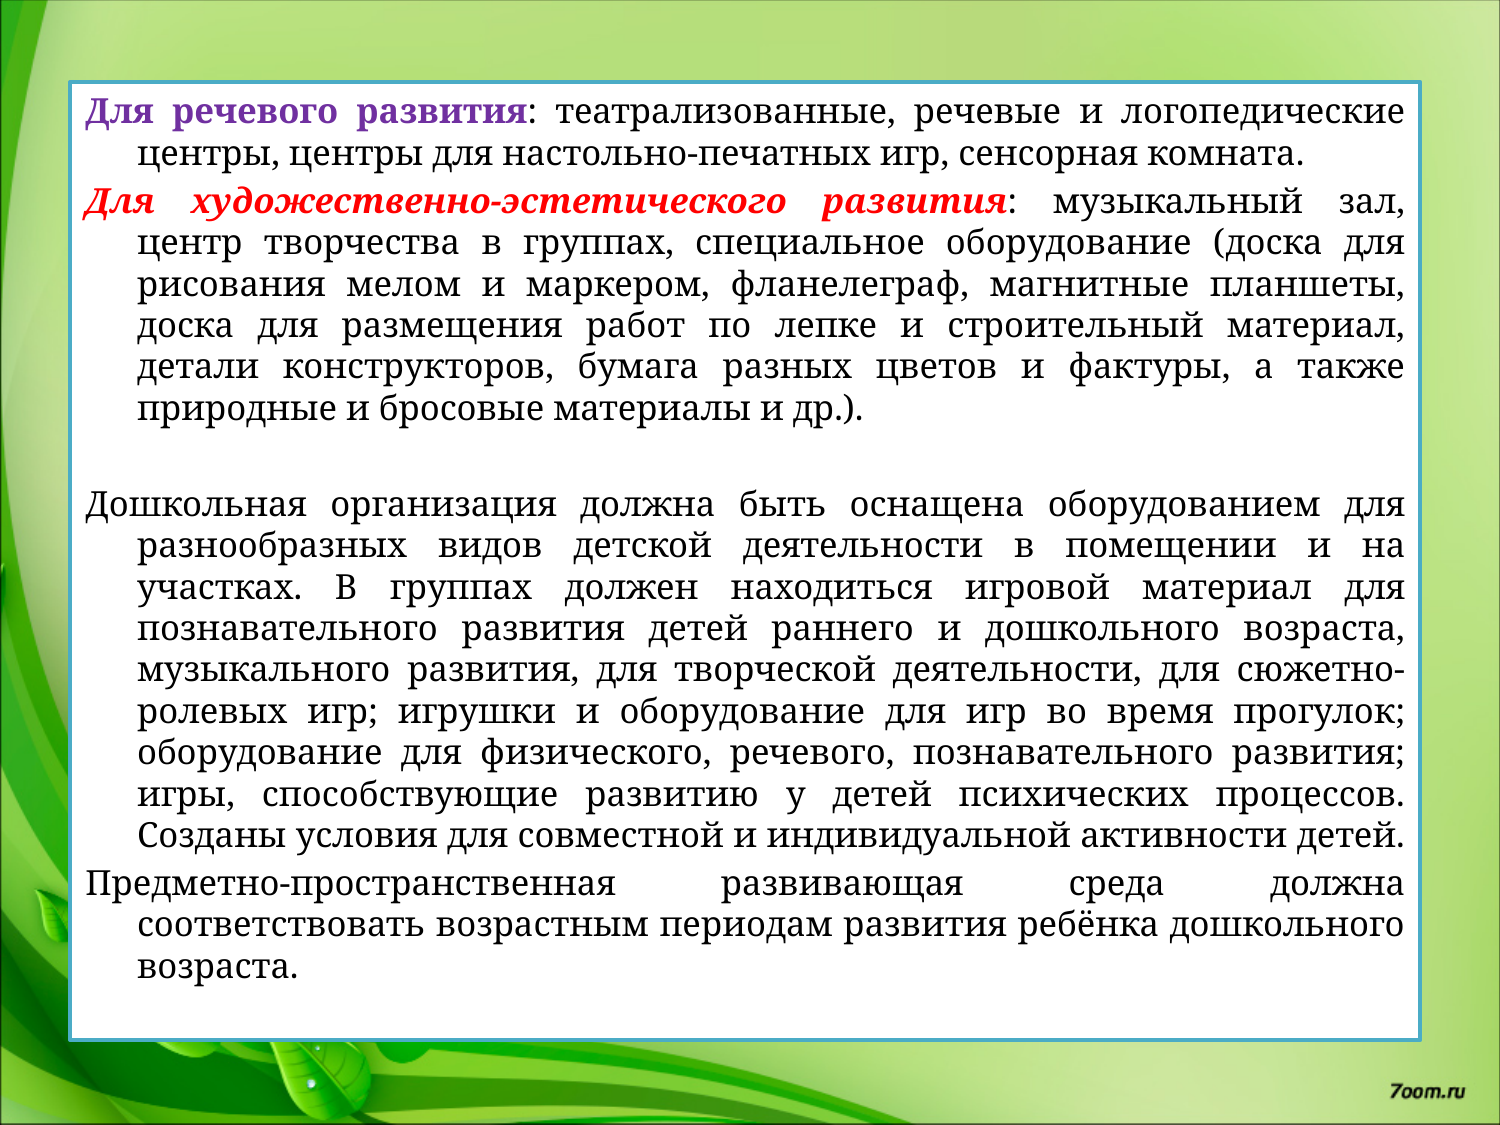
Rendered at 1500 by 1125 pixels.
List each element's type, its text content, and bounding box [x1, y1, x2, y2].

picture [0, 0, 1500, 1125]
list Для речевого развития: театрализованные, речевые и логопедические центры, центры для настольно-печатных игр, сенсорная комната. Для художественно-эстетического развития: музыкальный зал, центр творчества в группах, специальное оборудование (доска для рисования мелом и маркером, фланелеграф, магнитные планшеты, доска для размещения работ по лепке и строительный материал, детали конструкторов, бумага разных цветов и фактуры, а также природные и бросовые материалы и др.). Дошкольная организация должна быть оснащена оборудованием для разнообразных видов детской деятельности в помещении и на участках. В группах должен находиться игровой материал для познавательного развития детей раннего и дошкольного возраста, музыкального развития, для творческой деятельности, для сюжетно-ролевых игр; игрушки и оборудование для игр во время прогулок; оборудование для физического, речевого, познавательного развития; игры, способствующие развитию у детей психических процессов. Созданы условия для совместной и индивидуальной активности детей. Предметно-пространственная развивающая среда должна соответствовать возрастным периодам развития ребёнка дошкольного возраста. [68, 80, 1422, 1042]
